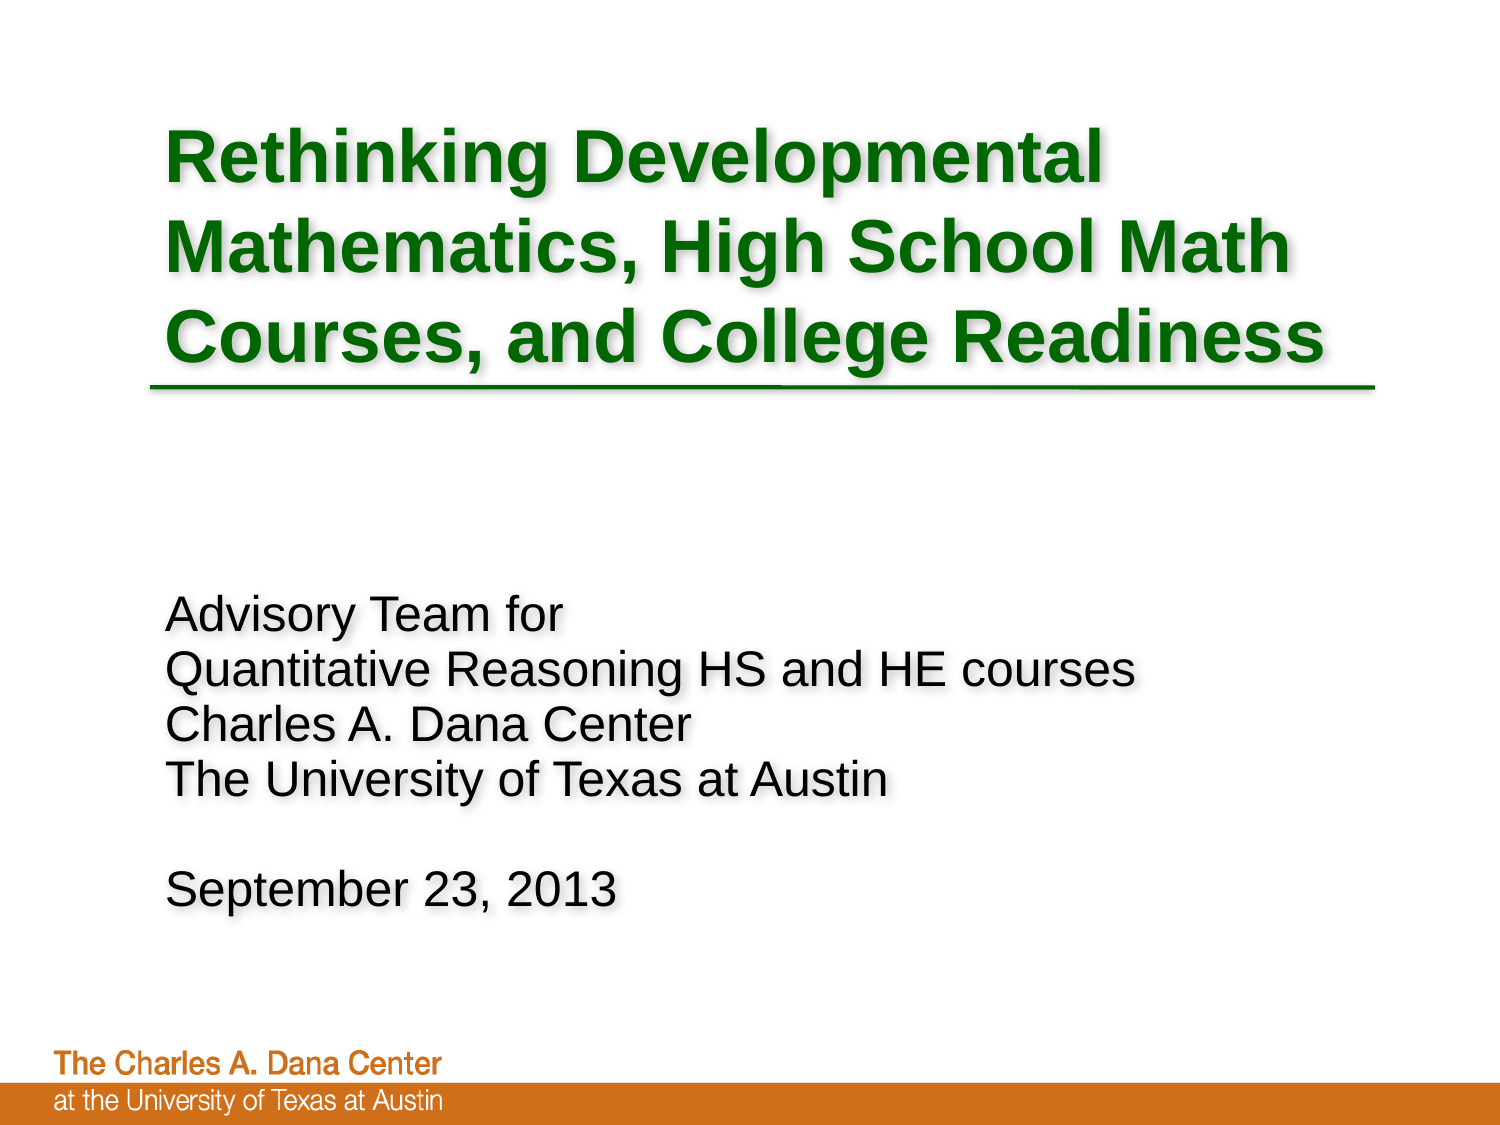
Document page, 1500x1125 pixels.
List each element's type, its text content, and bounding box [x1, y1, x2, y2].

text_box Advisory Team for Quantitative Reasoning HS and HE courses Charles A. Dana Center The University of Texas at Austin September 23, 2013 [150, 599, 1375, 1053]
picture [0, 1050, 1500, 1125]
text_box Rethinking Developmental Mathematics, High School Math Courses, and College Readiness [149, 99, 1350, 385]
